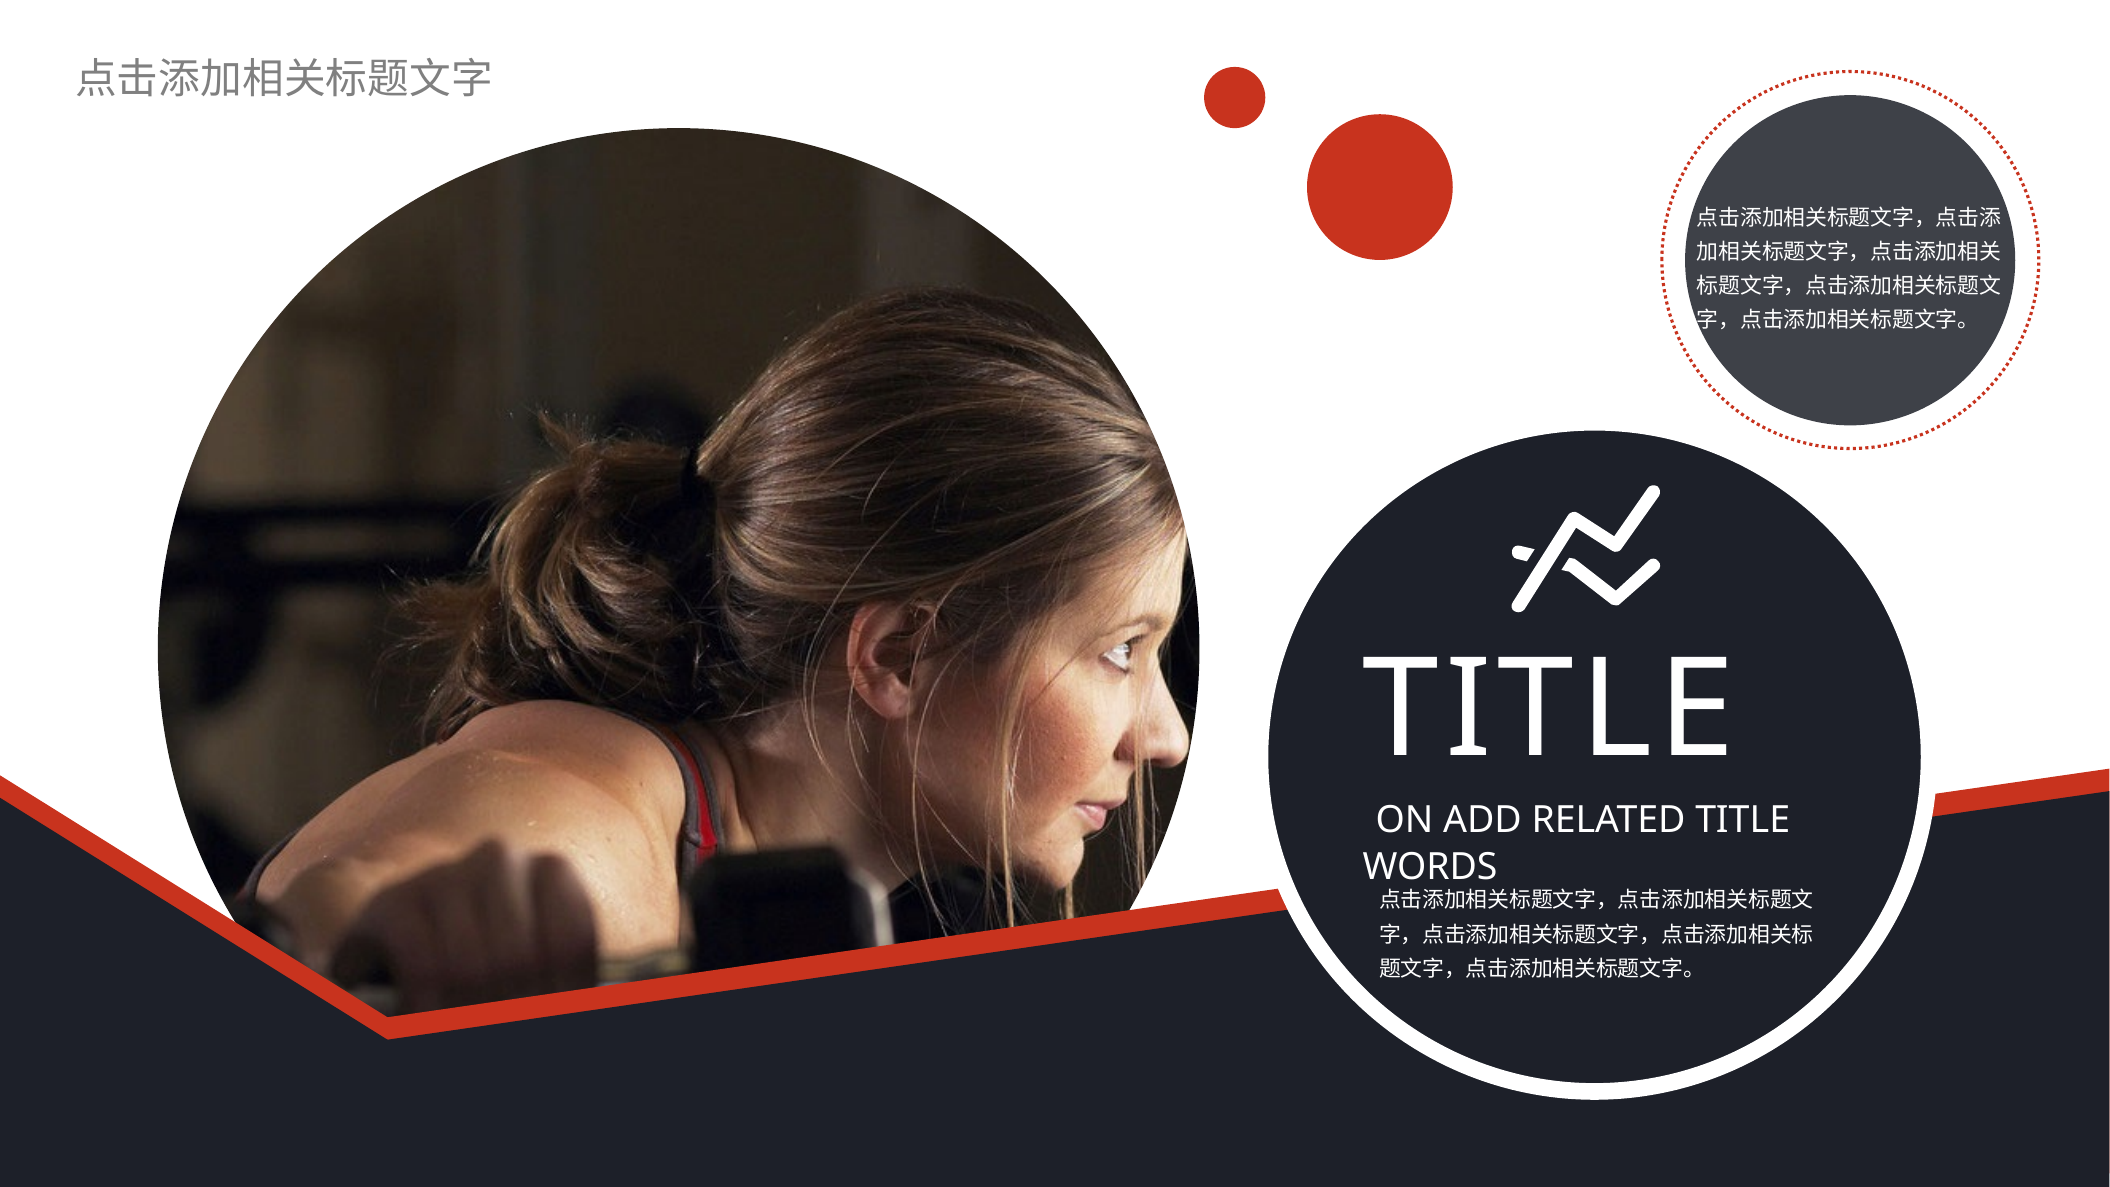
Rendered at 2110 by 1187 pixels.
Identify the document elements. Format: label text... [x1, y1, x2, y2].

text_box [157, 128, 1200, 768]
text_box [1930, 768, 2110, 790]
text_box [1204, 66, 1266, 129]
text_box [0, 768, 1259, 790]
text_box [1661, 71, 2039, 431]
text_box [0, 790, 2110, 1187]
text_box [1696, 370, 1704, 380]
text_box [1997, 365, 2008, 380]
text_box [1687, 356, 1752, 422]
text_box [1259, 422, 1930, 1092]
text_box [1362, 640, 1923, 979]
text_box [1687, 135, 1708, 164]
text_box 点击添加相关标题文字 [59, 44, 563, 107]
text_box [1307, 114, 1453, 260]
